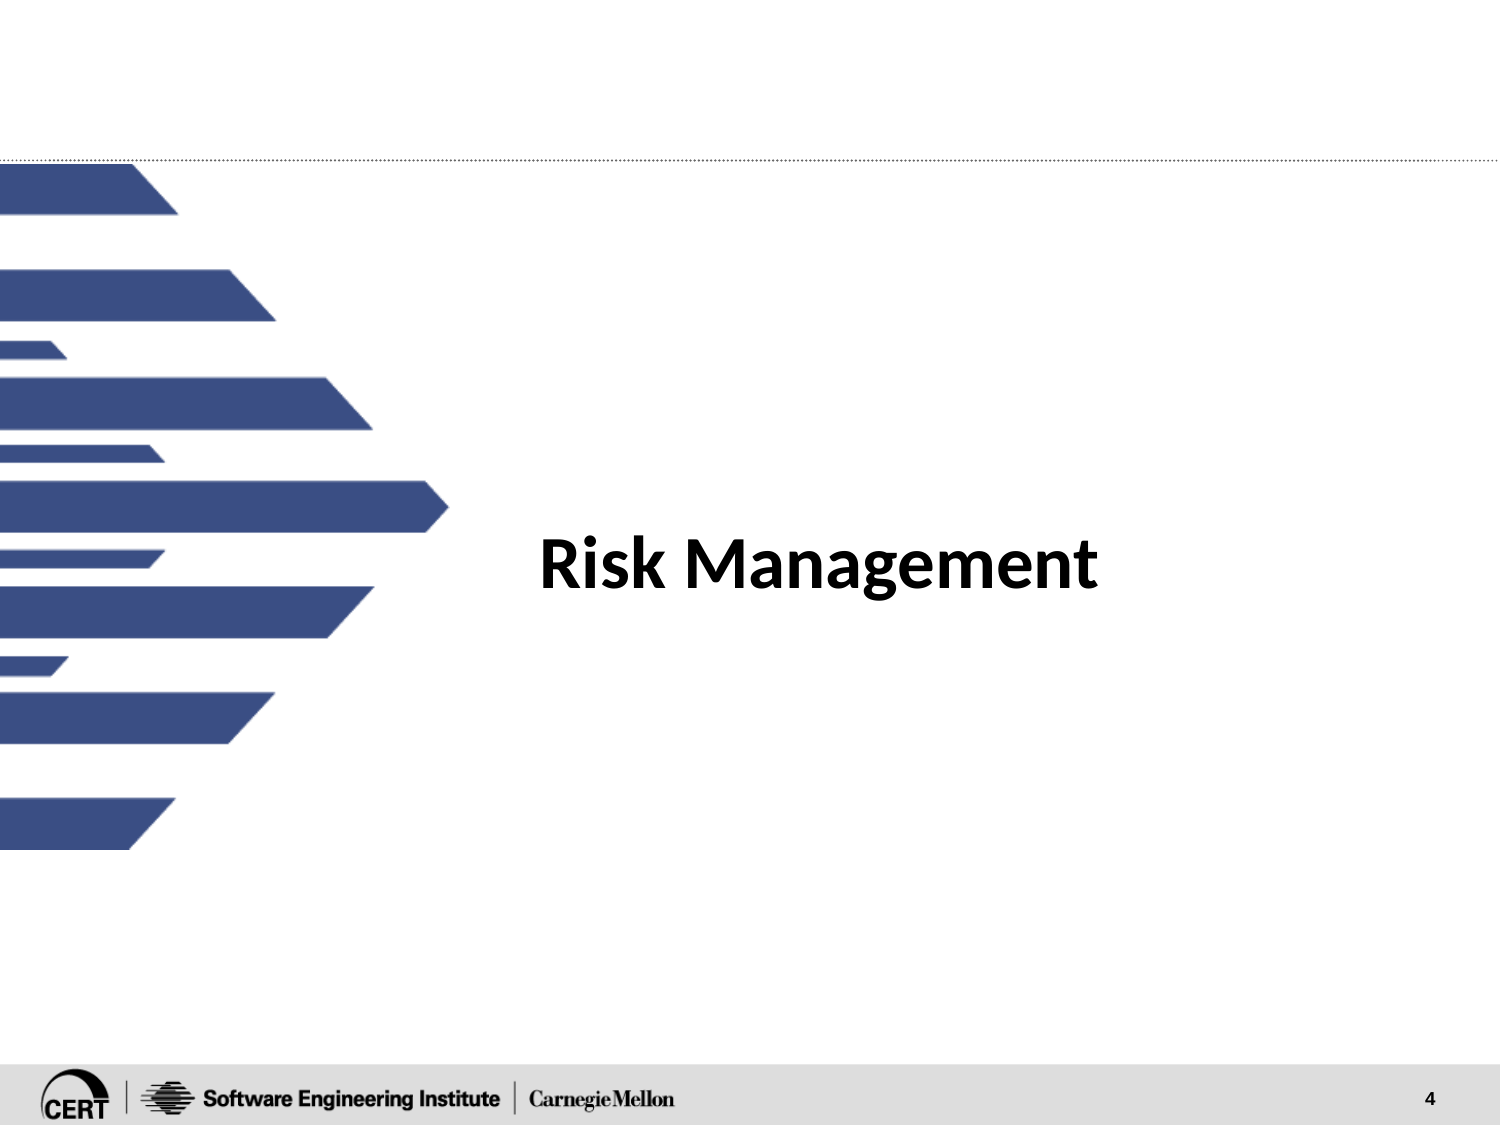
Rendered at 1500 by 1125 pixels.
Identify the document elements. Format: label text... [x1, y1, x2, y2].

text_box Risk Management [525, 399, 1475, 717]
picture [0, 164, 450, 851]
picture [24, 1065, 688, 1125]
